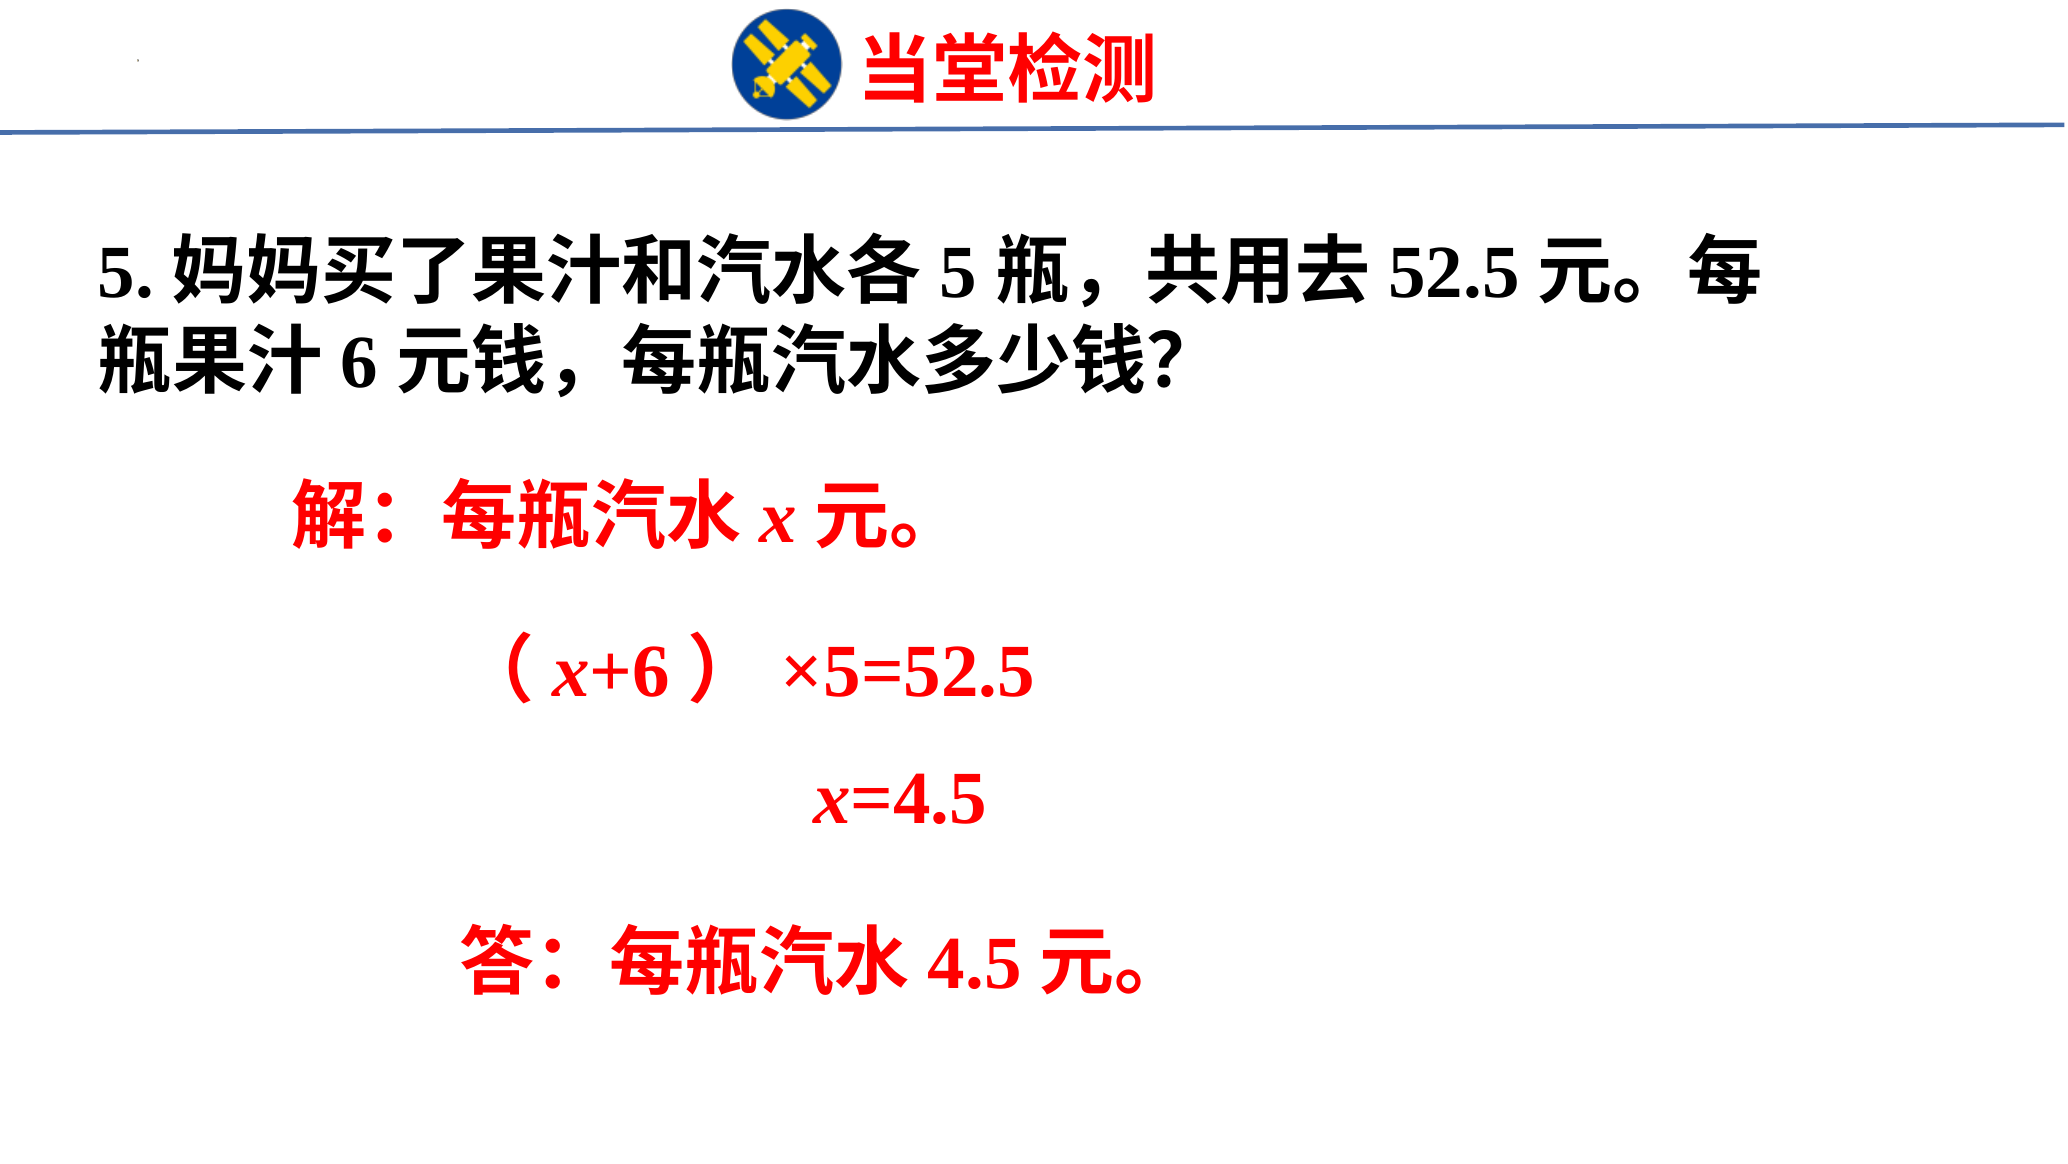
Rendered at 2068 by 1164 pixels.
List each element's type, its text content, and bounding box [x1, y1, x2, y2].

text_box 解：每瓶汽水x元。 [276, 460, 1658, 565]
picture [731, 8, 843, 121]
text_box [0, 124, 2065, 133]
text_box x=4.5 [798, 741, 1003, 847]
text_box 5.妈妈买了果汁和汽水各5瓶，共用去52.5元。每瓶果汁6元钱，每瓶汽水多少钱？ [82, 215, 1833, 411]
text_box 答：每瓶汽水4.5元。 [410, 905, 1240, 1011]
text_box （x+6）×5=52.5 [444, 613, 1050, 719]
text_box 当堂检测 [843, 13, 1173, 119]
